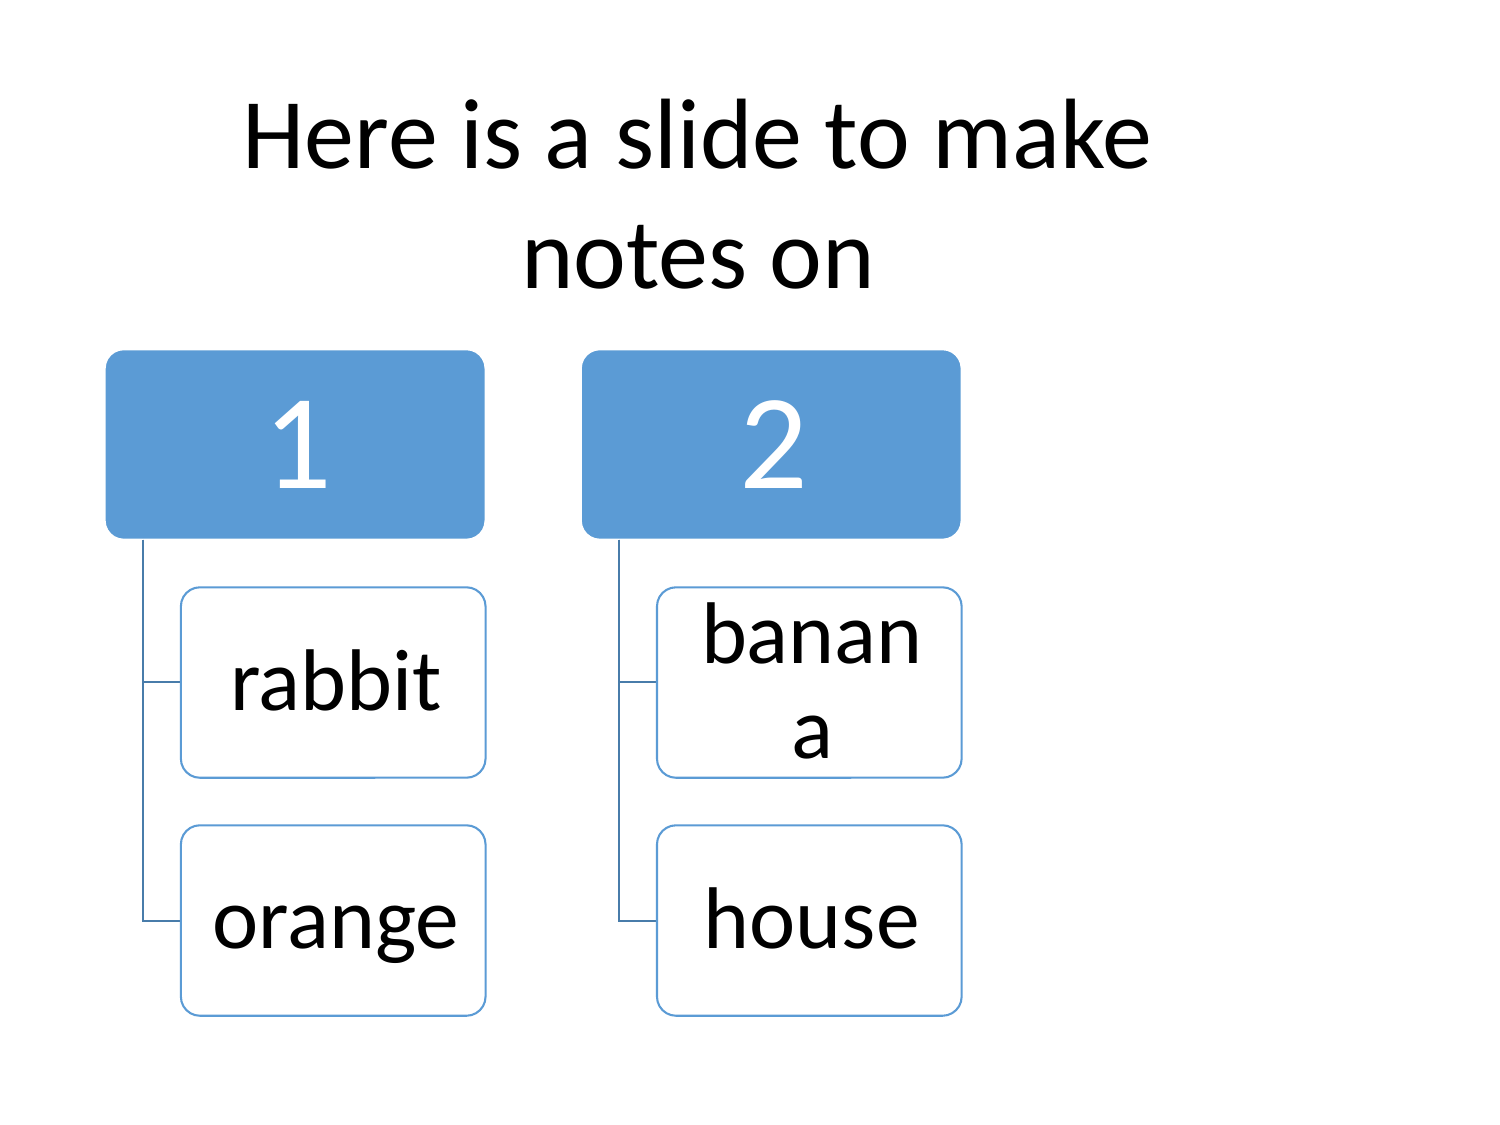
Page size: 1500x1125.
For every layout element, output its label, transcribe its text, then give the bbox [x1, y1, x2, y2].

text_box Here is a slide to make notes on [143, 61, 1254, 316]
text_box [33, 349, 1034, 1016]
